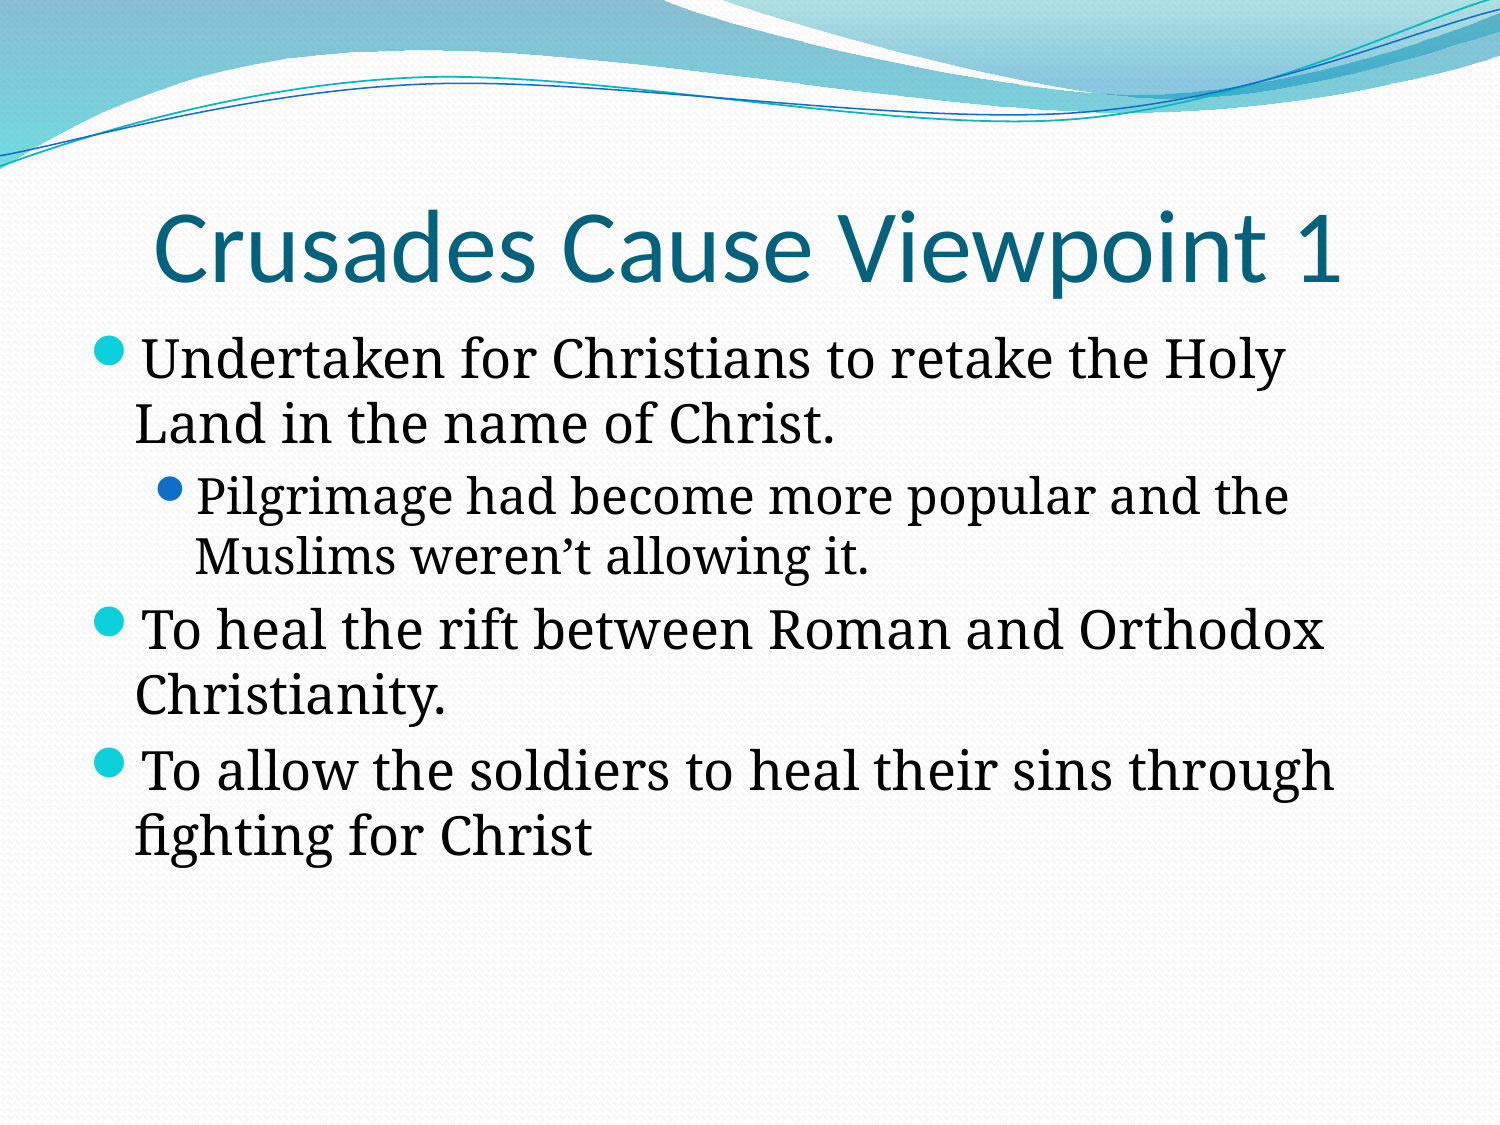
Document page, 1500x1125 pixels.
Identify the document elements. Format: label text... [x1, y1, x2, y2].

list Undertaken for Christians to retake the Holy Land in the name of Christ. Pilgrimage had become more popular and the Muslims weren’t allowing it. To heal the rift between Roman and Orthodox Christianity. To allow the soldiers to heal their sins through fighting for Christ [75, 317, 1425, 1038]
title Crusades Cause Viewpoint 1 [75, 115, 1425, 303]
